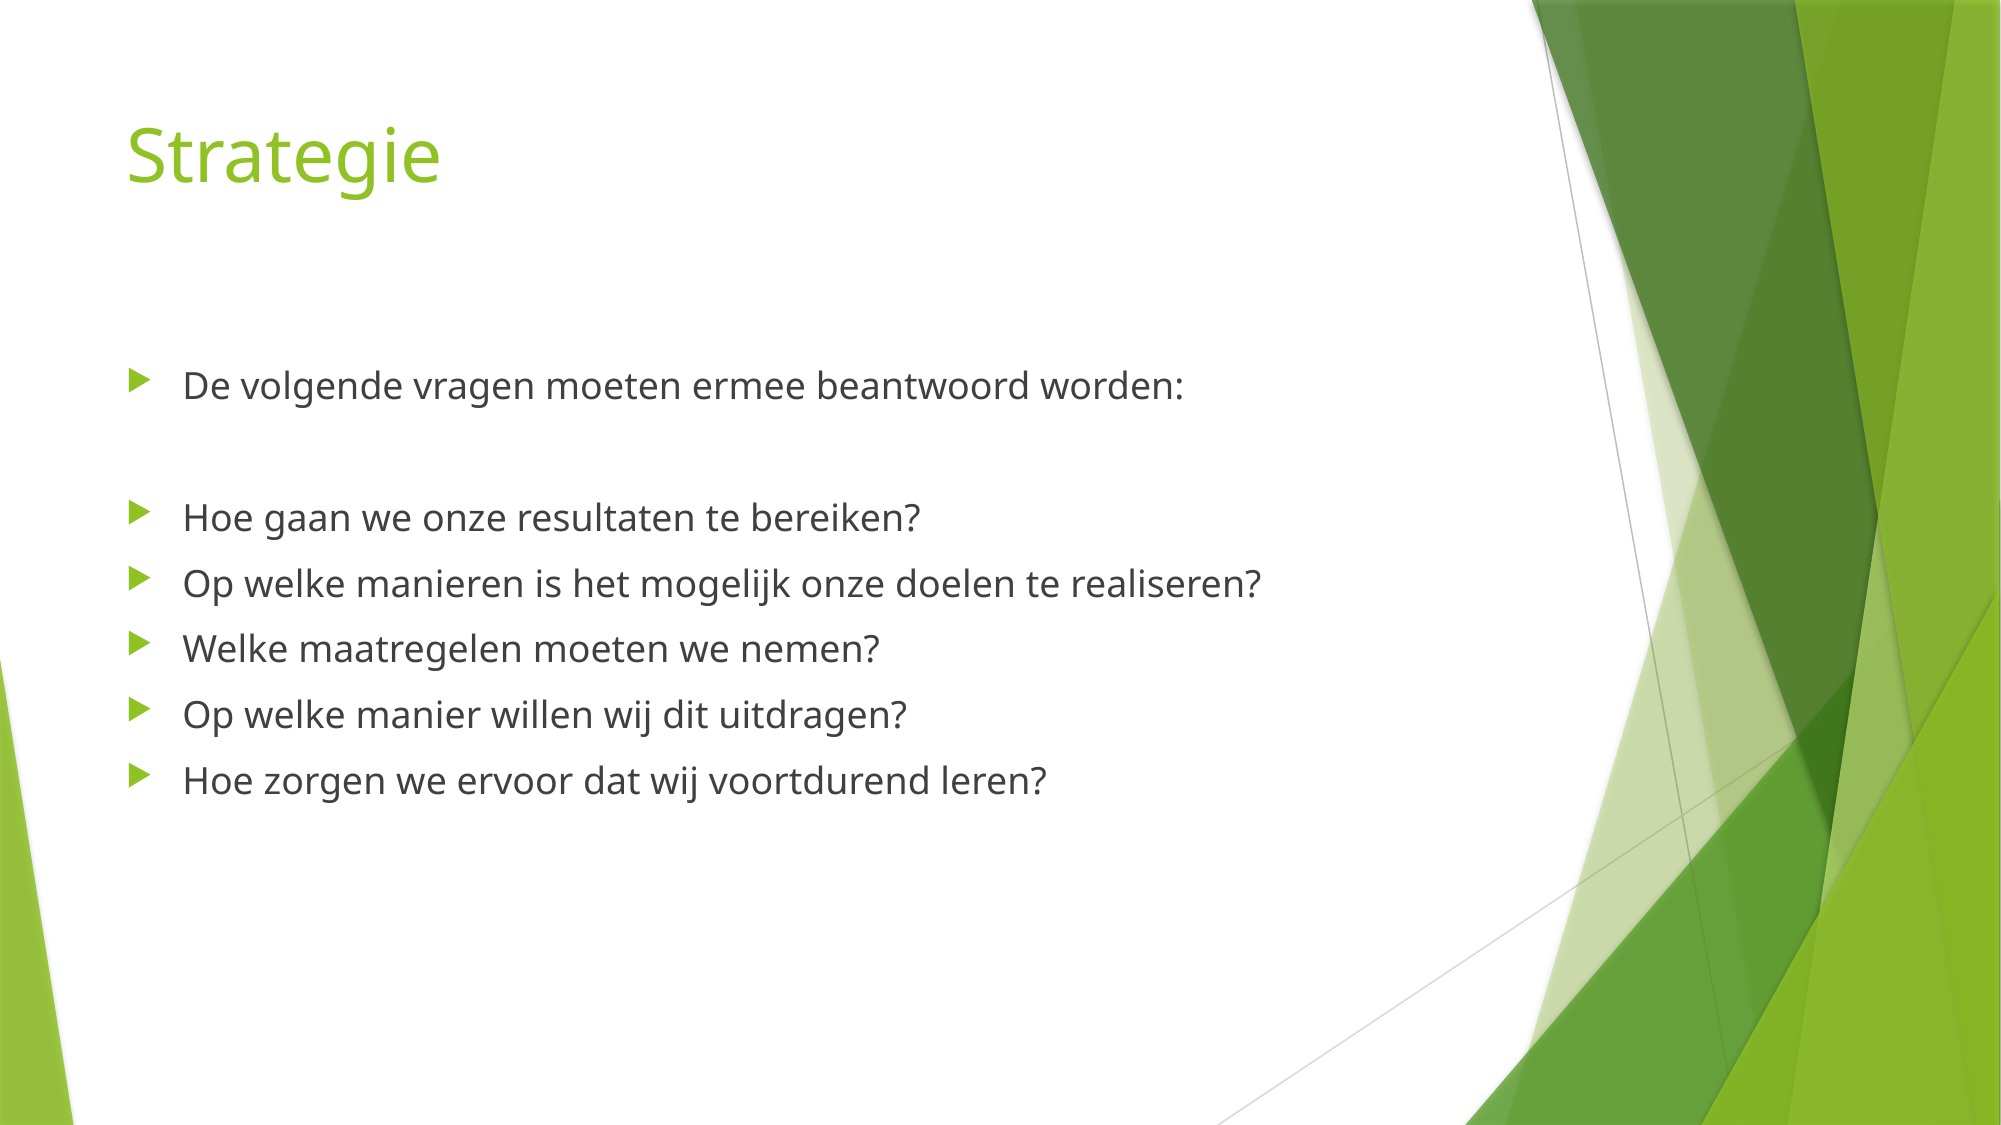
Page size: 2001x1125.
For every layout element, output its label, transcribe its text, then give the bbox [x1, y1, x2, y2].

list De volgende vragen moeten ermee beantwoord worden: Hoe gaan we onze resultaten te bereiken? Op welke manieren is het mogelijk onze doelen te realiseren? Welke maatregelen moeten we nemen? Op welke manier willen wij dit uitdragen? Hoe zorgen we ervoor dat wij voortdurend leren? [111, 354, 1522, 992]
title Strategie [111, 99, 1522, 317]
